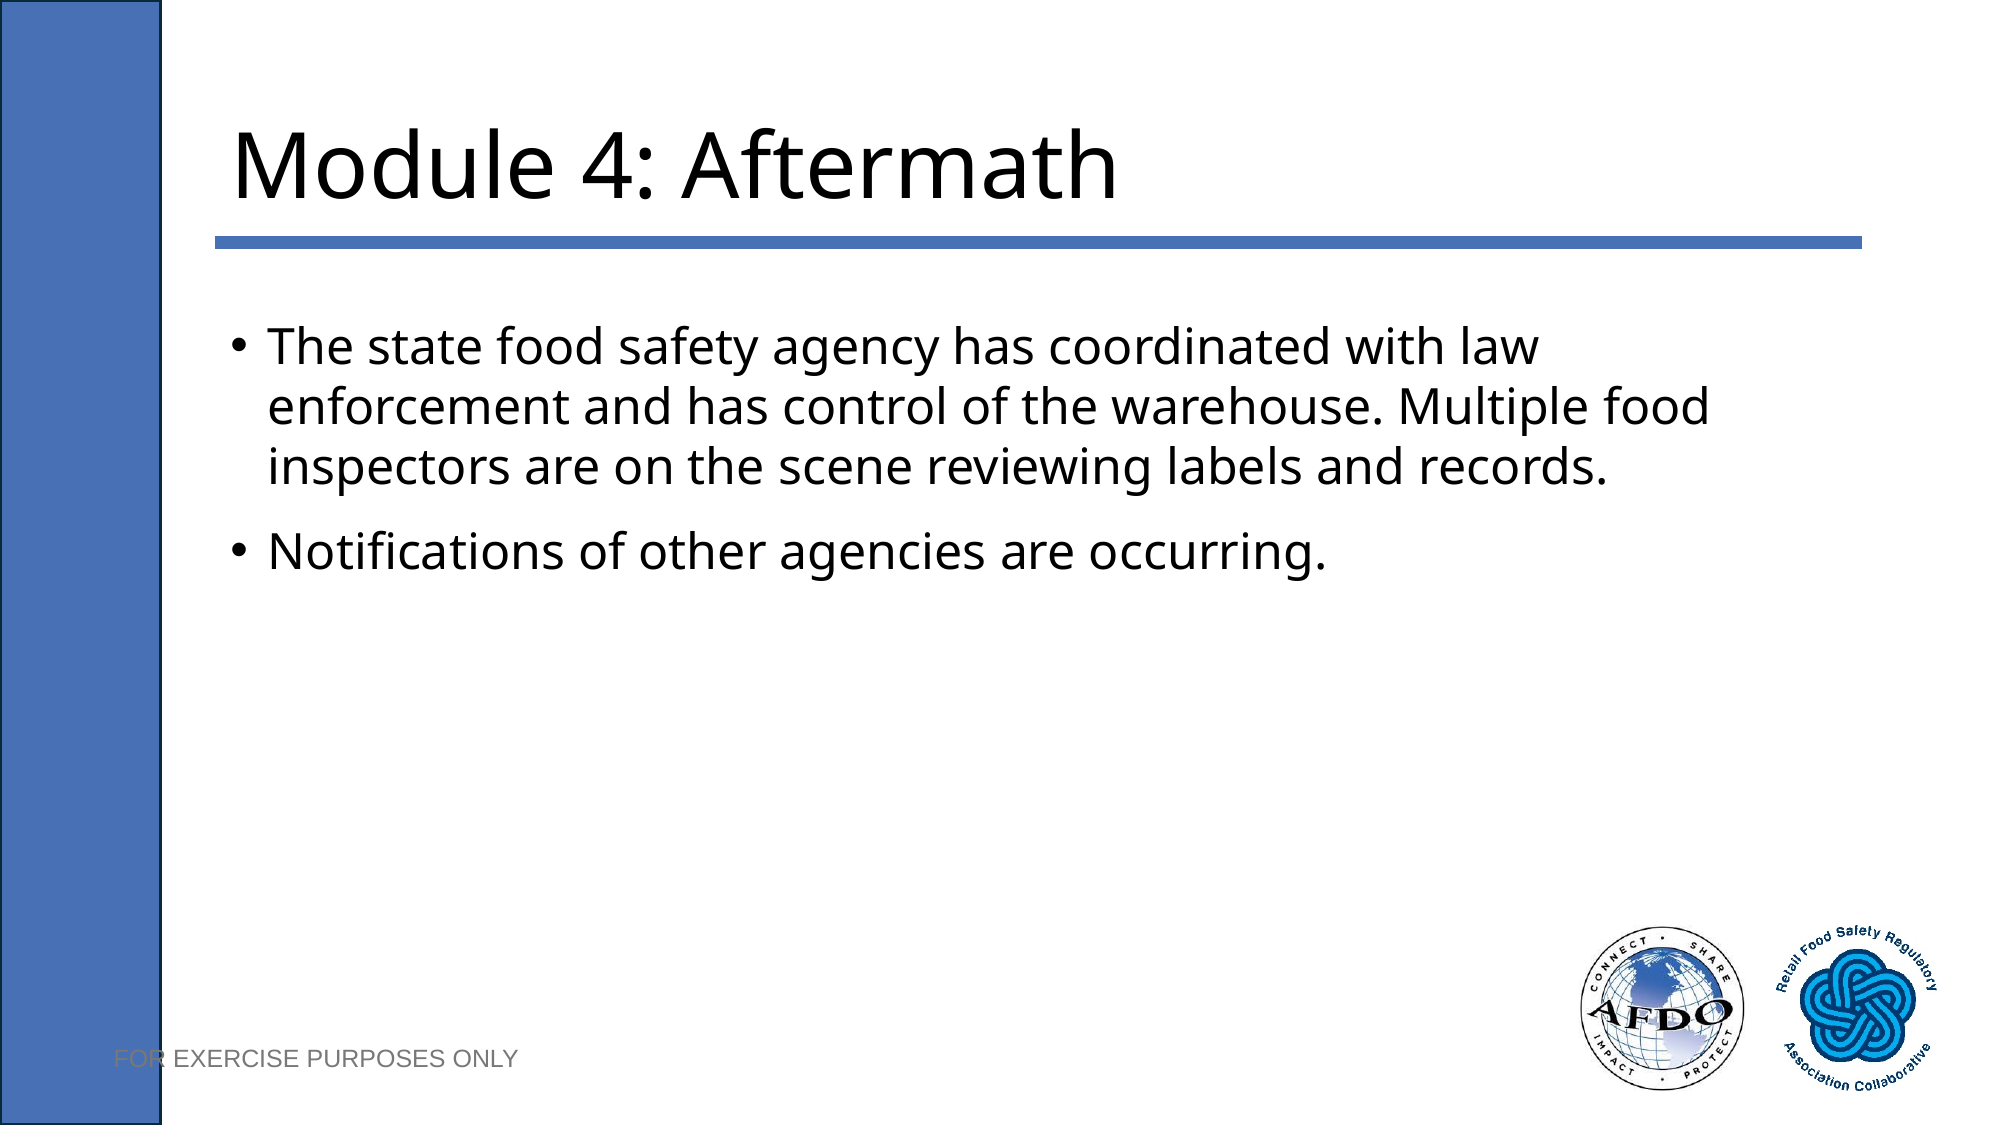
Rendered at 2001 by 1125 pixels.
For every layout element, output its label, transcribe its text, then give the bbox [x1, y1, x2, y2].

footer FOR EXERCISE PURPOSES ONLY [0, 1042, 634, 1103]
title Module 4: Aftermath [215, 110, 1863, 227]
picture [1579, 925, 1745, 1091]
picture [1776, 925, 1937, 1091]
list The state food safety agency has coordinated with law enforcement and has control of the warehouse. Multiple food inspectors are on the scene reviewing labels and records. Notifications of other agencies are occurring. [215, 306, 1863, 590]
